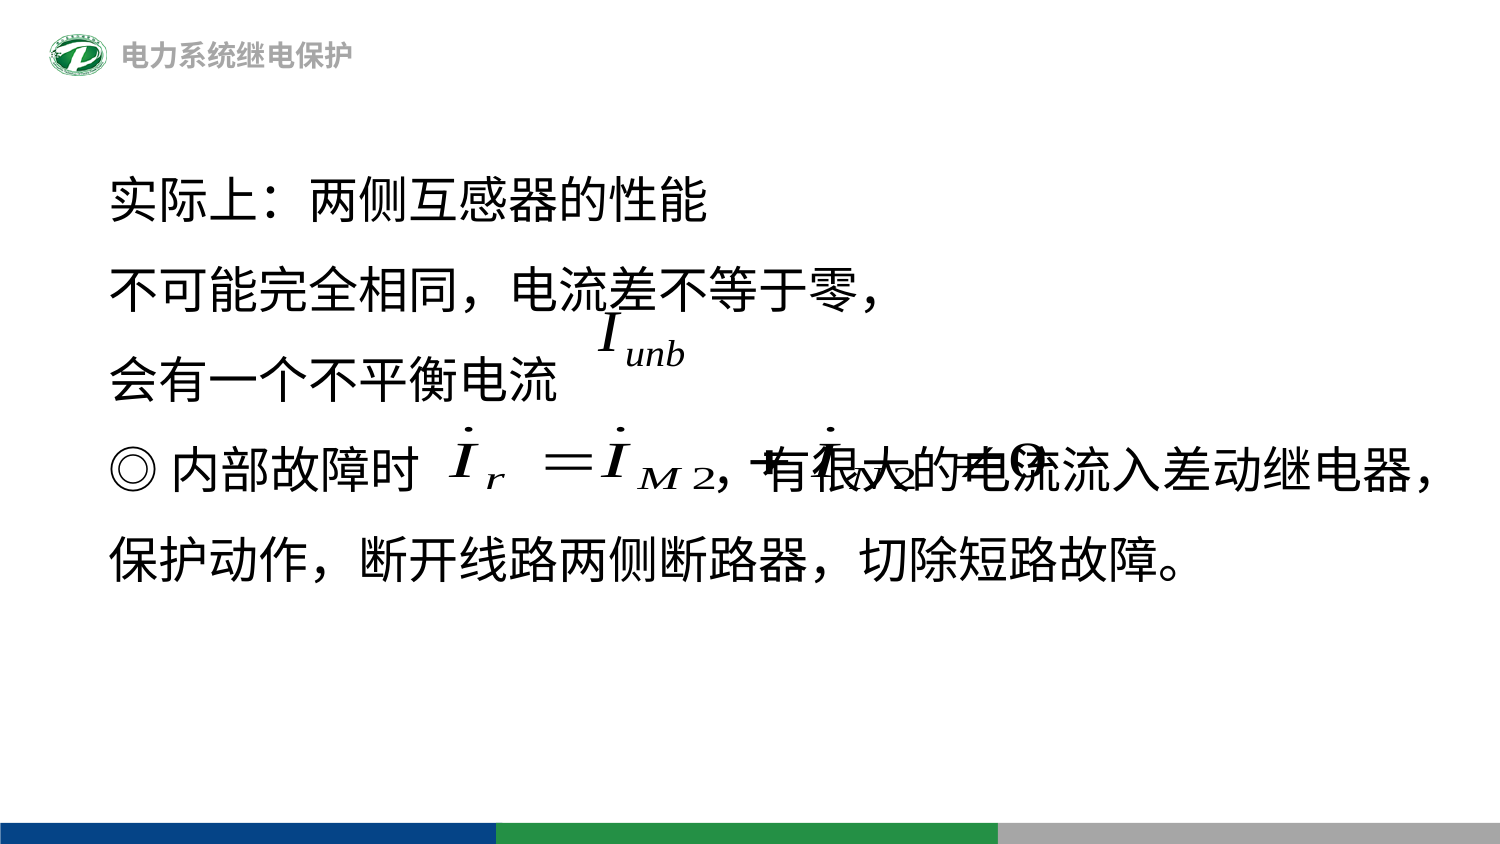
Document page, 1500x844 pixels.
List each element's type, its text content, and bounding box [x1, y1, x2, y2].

text_box [0, 821, 494, 844]
text_box 电力系统继电保护 [122, 29, 384, 80]
picture [433, 421, 1066, 501]
picture [585, 292, 701, 379]
picture [41, 19, 118, 91]
text_box 实际上：两侧互感器的性能 不可能完全相同，电流差不等于零， 会有一个不平衡电流 ◎内部故障时 ，有很大的电流流入差动继电器，保护动作，断开线路两侧断路器，切除短路故障。 [93, 130, 1442, 596]
text_box [494, 821, 996, 844]
text_box [996, 821, 1500, 844]
